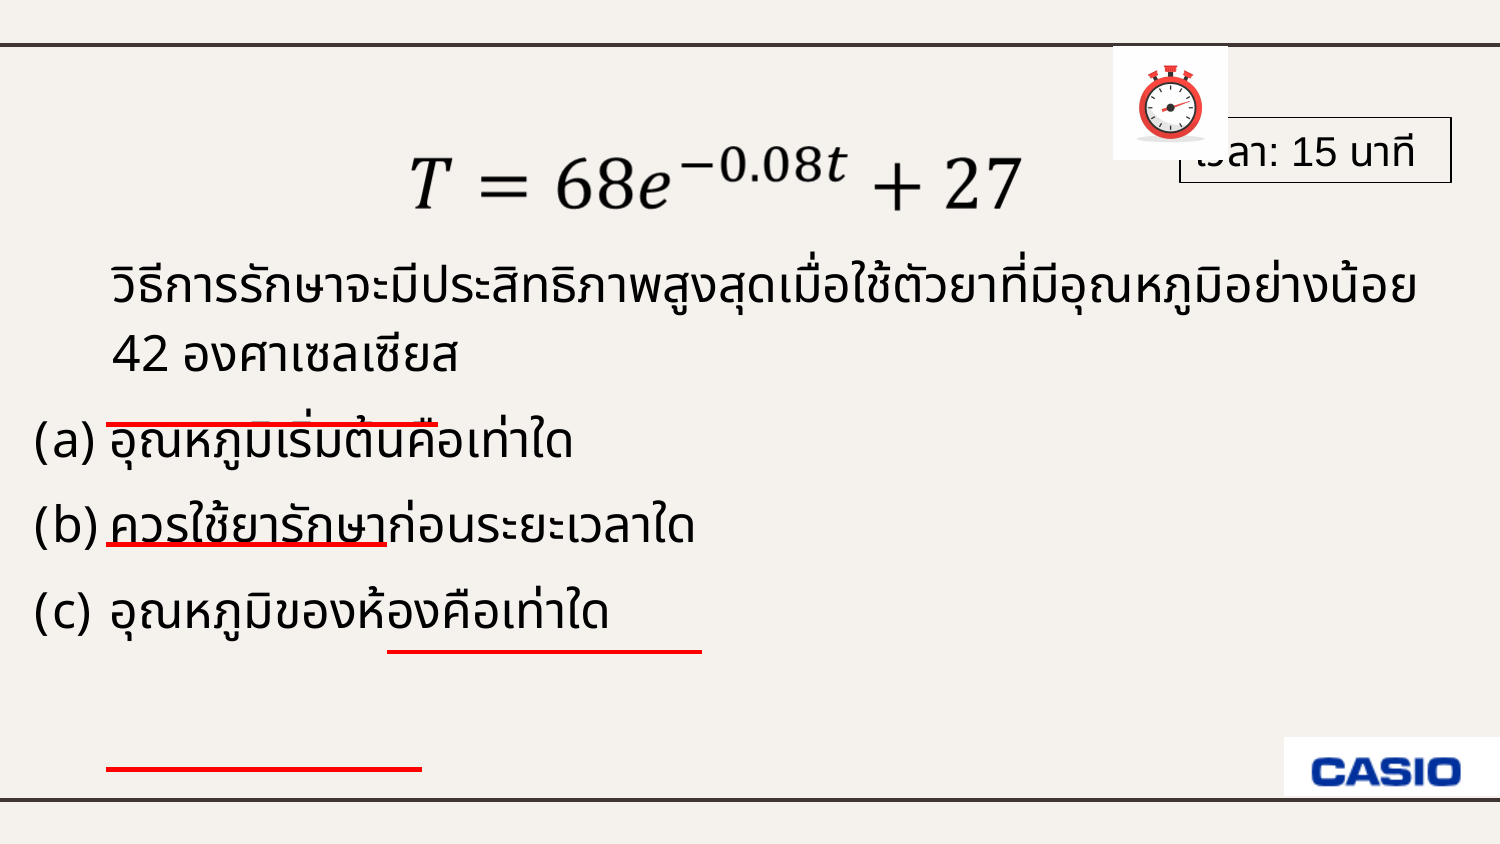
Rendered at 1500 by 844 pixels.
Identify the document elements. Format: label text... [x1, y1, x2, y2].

text_box วิธีการรักษาจะมีประสิทธิภาพสูงสุดเมื่อใช้ตัวยาที่มีอุณหภูมิอย่างน้อย 42 องศาเซลเซียส อุณหภูมิเริ่มต้นคือเท่าใด ควรใช้ยารักษาก่อนระยะเวลาใด อุณหภูมิของห้องคือเท่าใด [19, 235, 1467, 732]
text_box เวลา: 15 นาที [1179, 117, 1452, 183]
picture [1113, 46, 1228, 161]
picture [1284, 737, 1500, 796]
text_box [320, 99, 1114, 235]
